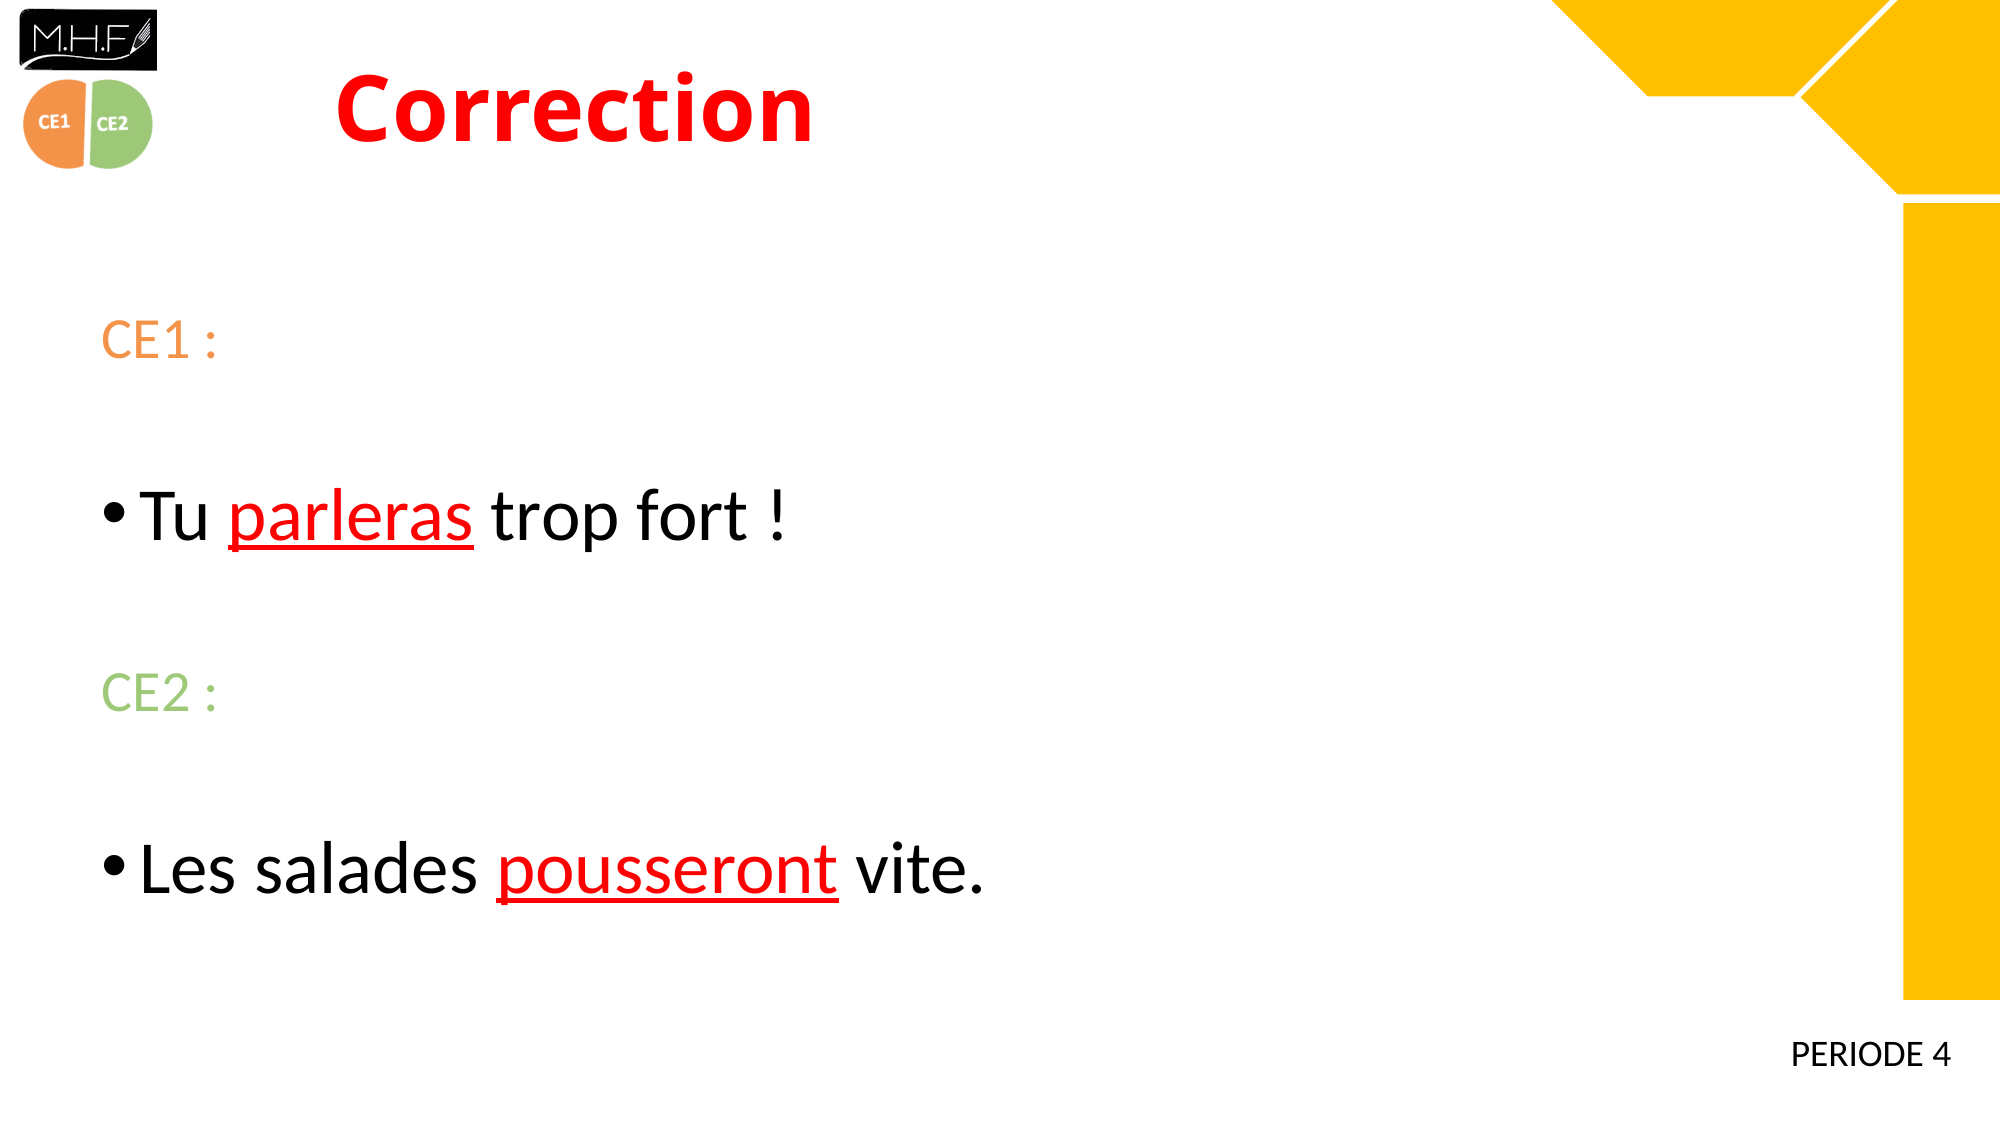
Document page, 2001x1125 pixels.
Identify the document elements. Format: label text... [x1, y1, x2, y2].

text_box PERIODE 4 [1362, 1021, 1967, 1125]
text_box [1549, 0, 1892, 98]
text_box [1902, 202, 2000, 1001]
picture [1, 7, 177, 207]
text_box [1799, 0, 2000, 196]
list CE1 : Tu parleras trop fort ! CE2 : Les salades pousseront vite. [86, 300, 1853, 1015]
title Correction [318, 3, 1865, 221]
